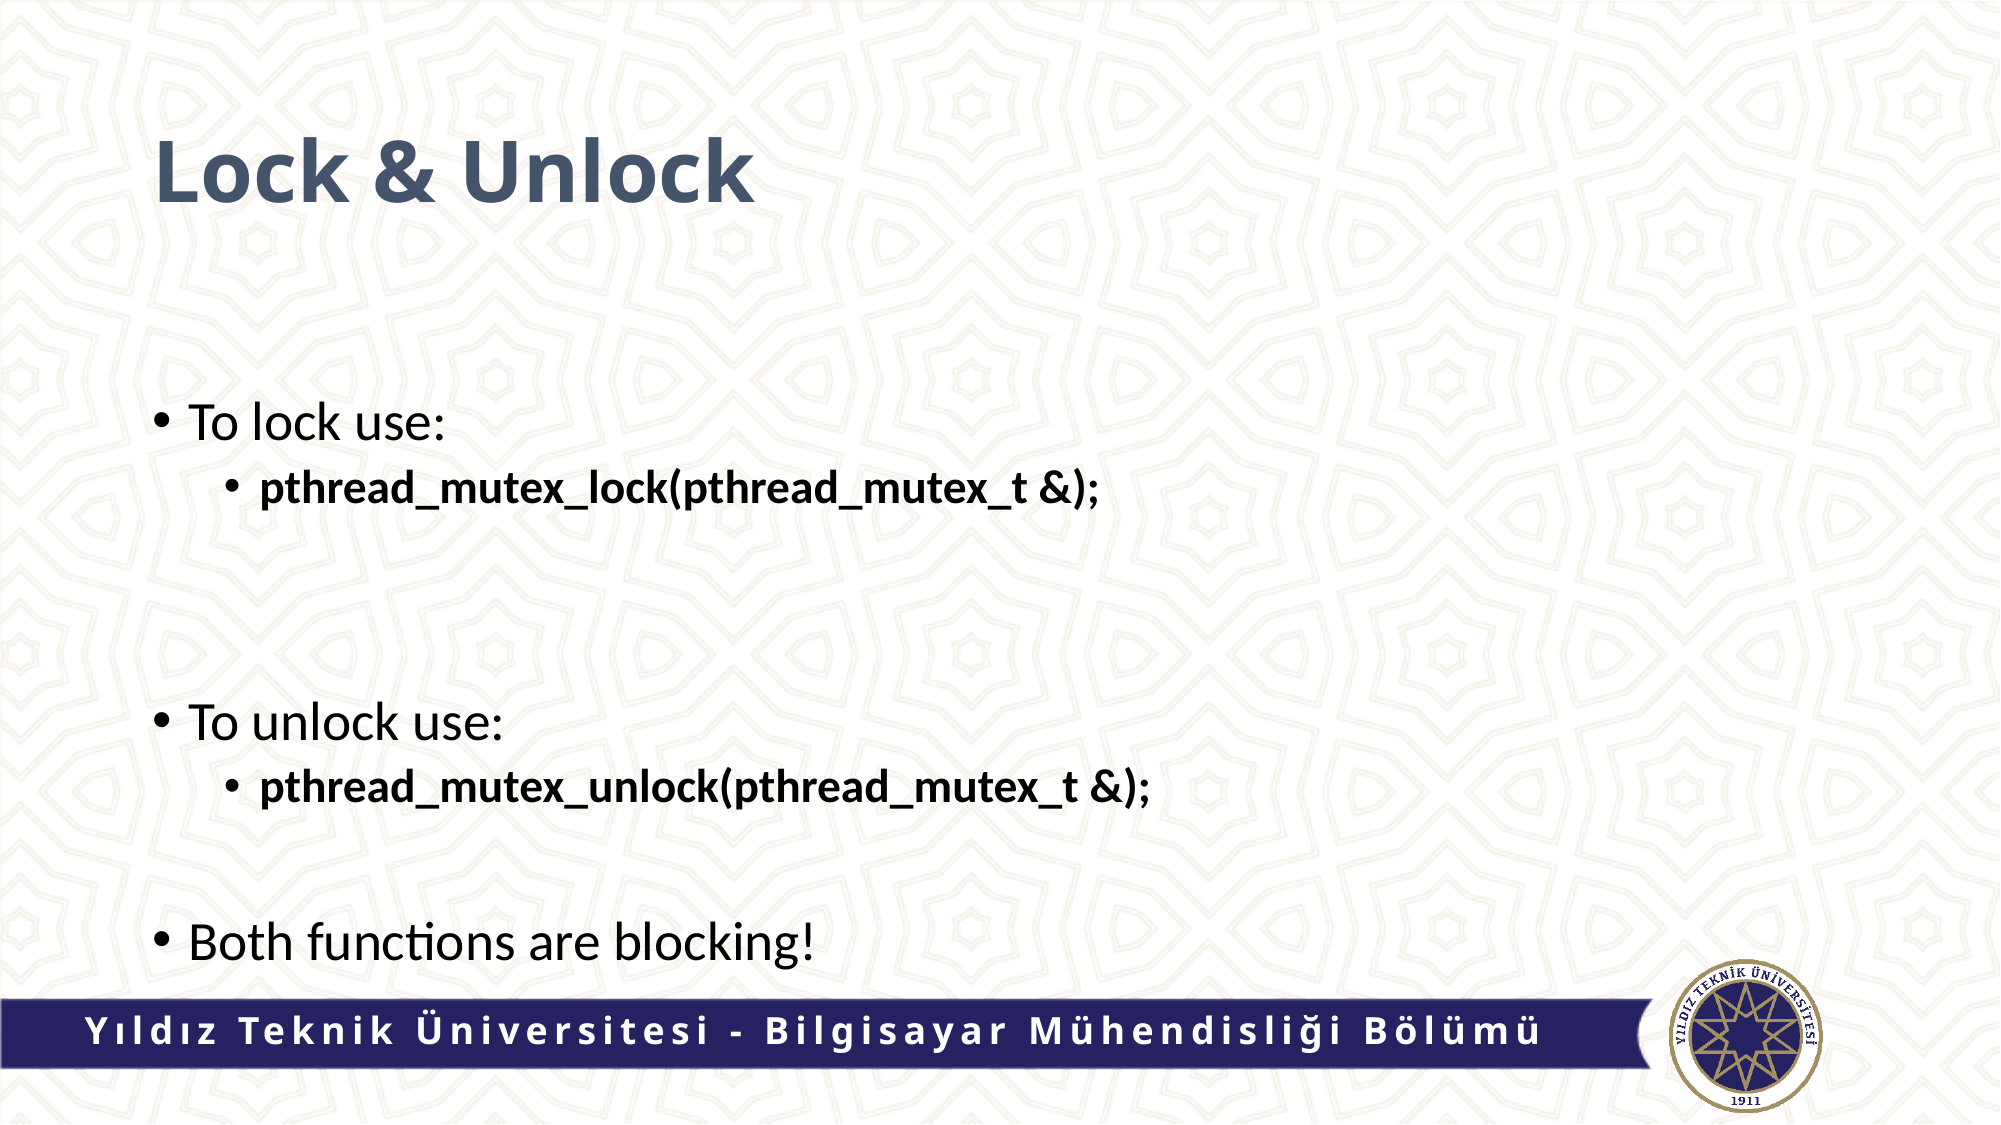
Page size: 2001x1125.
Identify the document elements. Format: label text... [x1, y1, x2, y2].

list To lock use: pthread_mutex_lock(pthread_mutex_t &); To unlock use: pthread_mutex_unlock(pthread_mutex_t &); Both functions are blocking! [137, 299, 1863, 982]
picture [0, 0, 2000, 1125]
footer Yıldız Teknik Üniversitesi - Bilgisayar Mühendisliği Bölümü [0, 997, 1628, 1069]
title Lock & Unlock [137, 59, 1863, 278]
